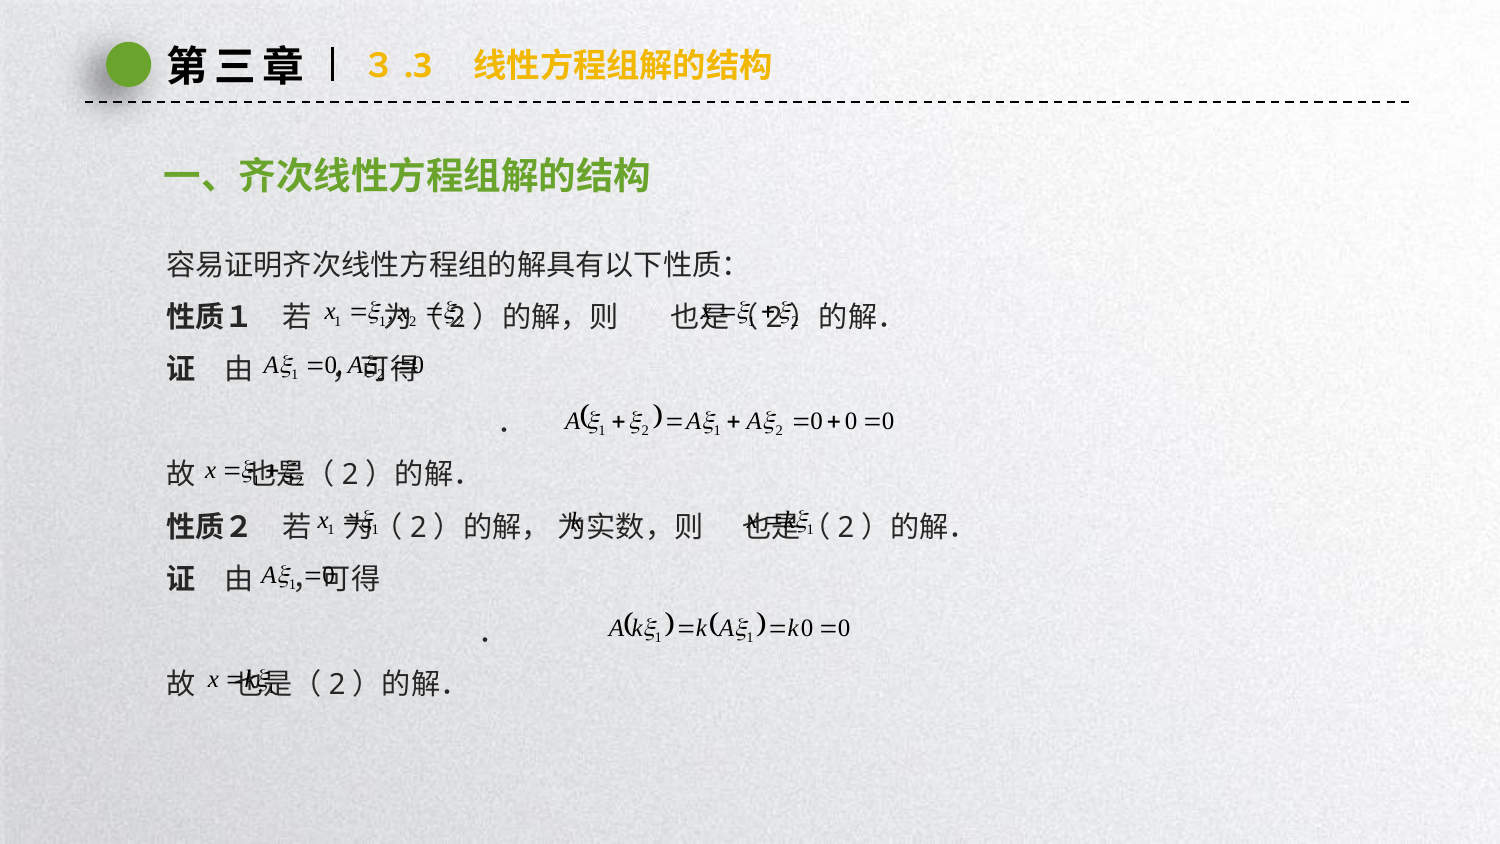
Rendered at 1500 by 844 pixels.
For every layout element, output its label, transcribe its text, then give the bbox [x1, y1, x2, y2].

text_box 一、齐次线性方程组解的结构 [148, 144, 1360, 205]
text_box 第三章 [152, 32, 320, 97]
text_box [602, 611, 856, 648]
text_box ３.3 线性方程组解的结构 [347, 37, 788, 92]
text_box 容易证明齐次线性方程组的解具有以下性质： 性质１ 若 为（2）的解，则 也是（2）的解． 证 由 ，可得 ． 故 也是（2）的解． 性质２ 若 为（2）的解， 为实数，则 也是（2）的解． 证 由 ，可得 ． 故 也是（2）的解． [151, 220, 1362, 708]
picture [0, 0, 1500, 844]
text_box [566, 506, 588, 536]
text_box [199, 453, 309, 490]
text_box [202, 662, 279, 699]
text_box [741, 503, 818, 540]
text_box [312, 503, 382, 539]
text_box [104, 39, 152, 90]
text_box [559, 403, 900, 440]
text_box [255, 558, 340, 595]
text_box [319, 294, 468, 331]
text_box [257, 347, 429, 384]
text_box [695, 294, 805, 331]
